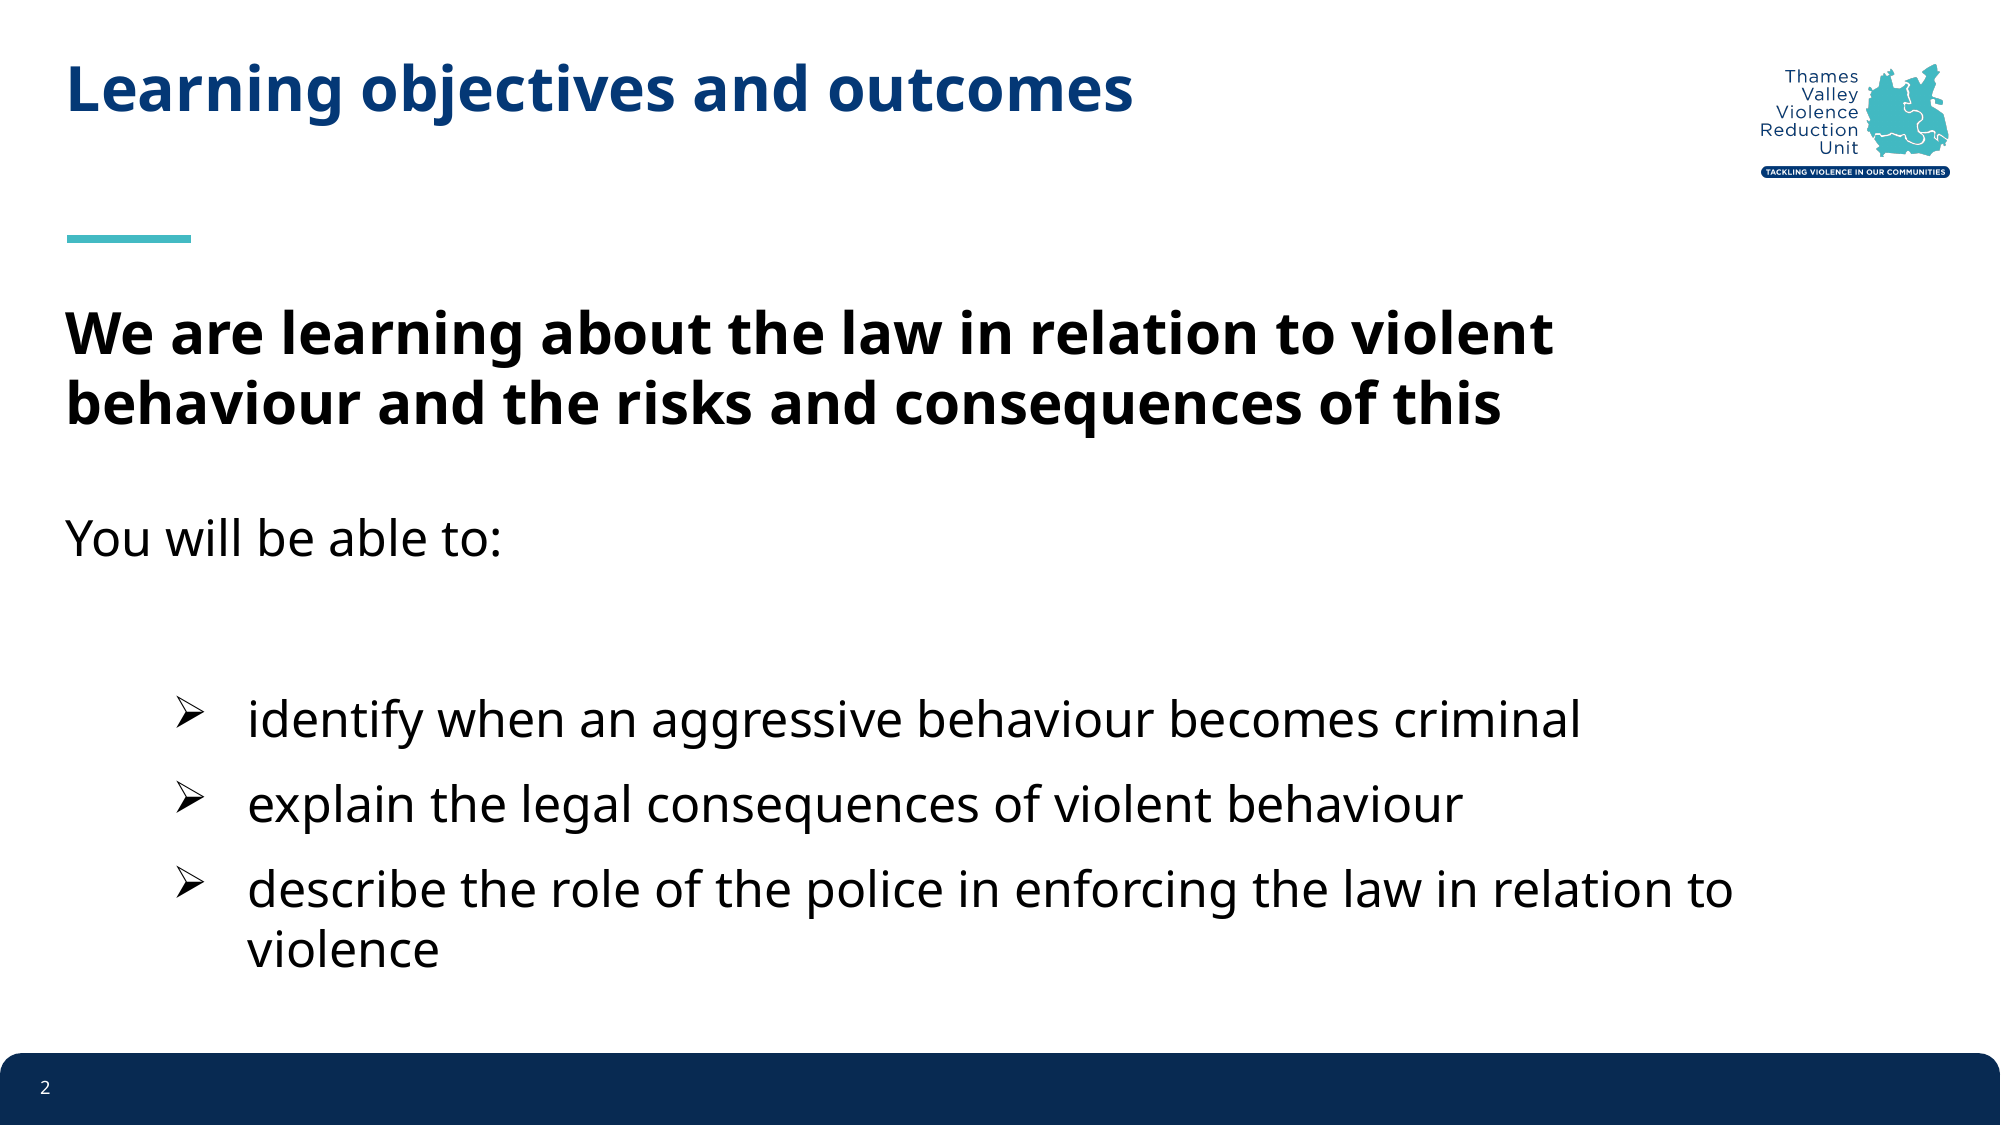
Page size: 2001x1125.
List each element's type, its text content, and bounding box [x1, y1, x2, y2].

text_box identify when an aggressive behaviour becomes criminal explain the legal consequences of violent behaviour describe the role of the police in enforcing the law in relation to violence [82, 652, 1882, 985]
title Learning objectives and outcomes [50, 50, 1716, 200]
picture [1761, 64, 1950, 178]
text_box 2 [25, 1068, 357, 1107]
text_box We are learning about the law in relation to violent behaviour and the risks and consequences of this You will be able to: [50, 289, 1624, 574]
